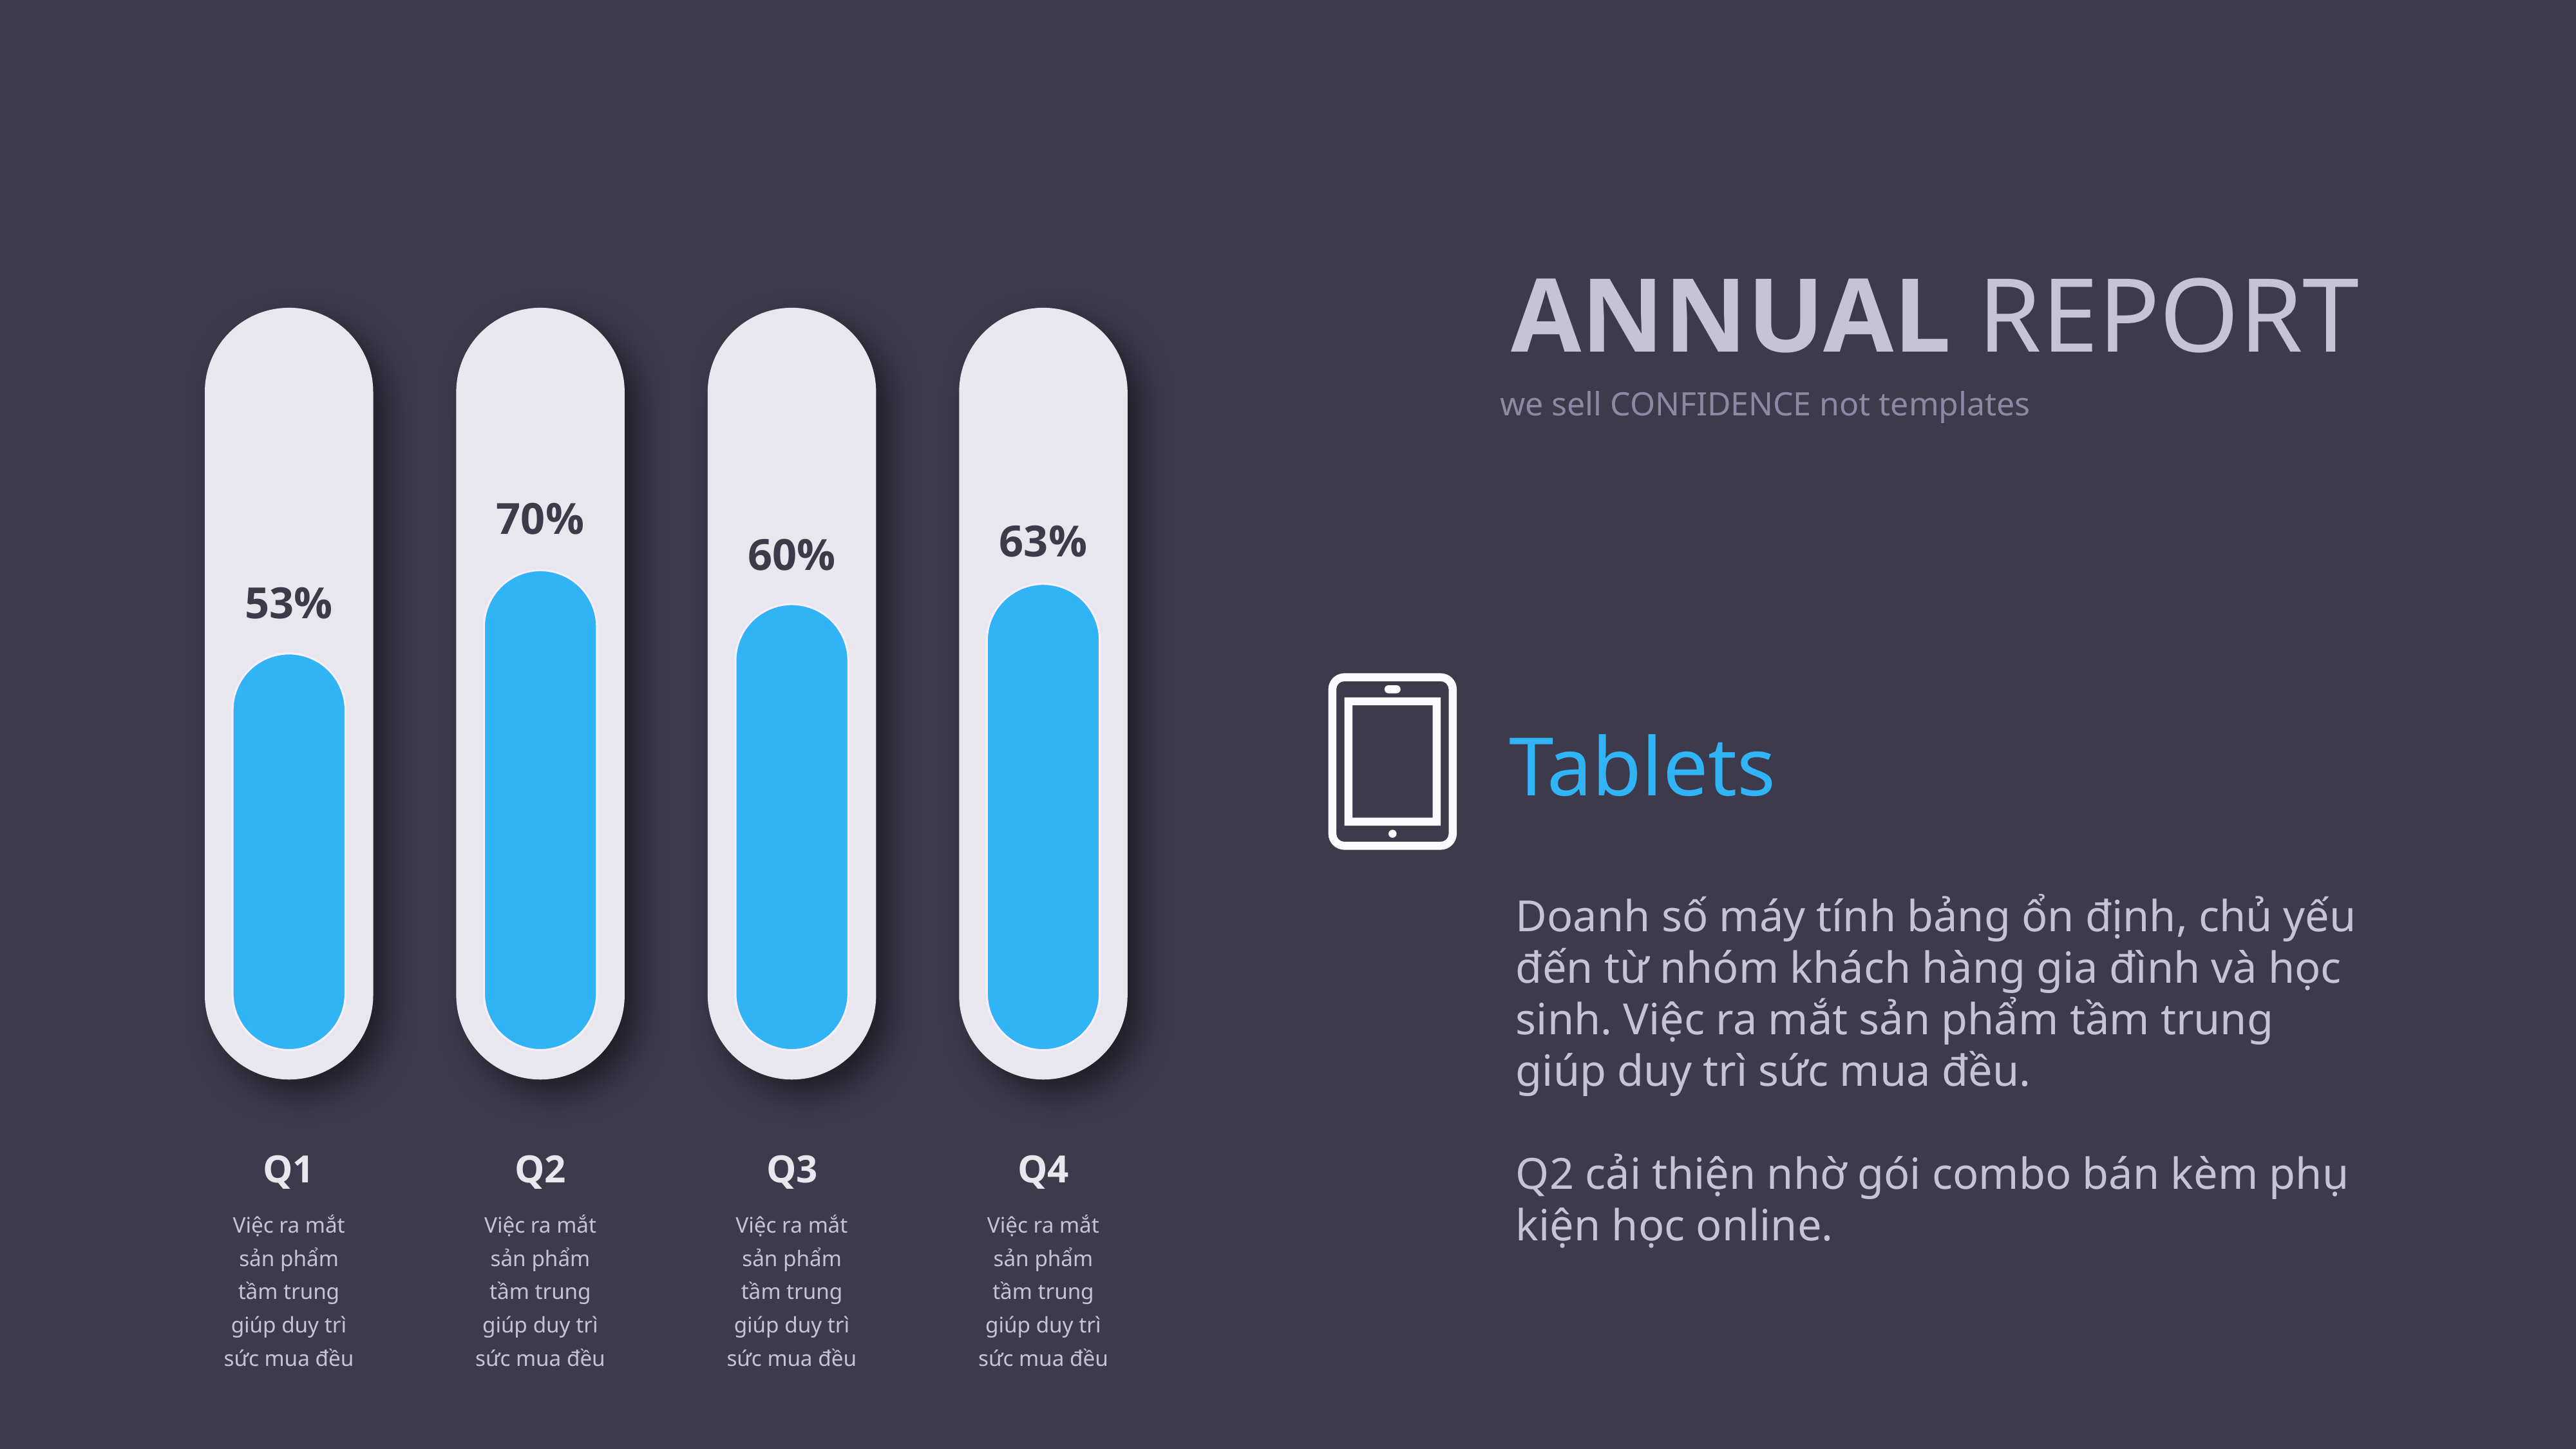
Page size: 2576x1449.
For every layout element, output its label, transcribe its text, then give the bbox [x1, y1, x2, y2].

text_box Doanh số máy tính bảng ổn định, chủ yếu đến từ nhóm khách hàng gia đình và học sinh. Việc ra mắt sản phẩm tầm trung giúp duy trì sức mua đều. Q2 cải thiện nhờ gói combo bán kèm phụ kiện học online. [1506, 884, 2371, 1254]
text_box [958, 307, 1129, 1081]
text_box [455, 307, 626, 1081]
text_box [204, 307, 375, 1081]
text_box Việc ra mắt sản phẩm tầm trung giúp duy trì sức mua đều [723, 1196, 861, 1378]
text_box Q4 [980, 1124, 1107, 1196]
text_box Việc ra mắt sản phẩm tầm trung giúp duy trì sức mua đều [220, 1196, 358, 1378]
text_box Việc ra mắt sản phẩm tầm trung giúp duy trì sức mua đều [974, 1196, 1113, 1378]
text_box 60% [738, 522, 846, 583]
text_box Việc ra mắt sản phẩm tầm trung giúp duy trì sức mua đều [471, 1196, 610, 1378]
text_box we sell CONFIDENCE not templates [1490, 378, 2040, 427]
text_box [482, 569, 598, 1052]
text_box [231, 652, 347, 1052]
text_box ANNUAL REPORT [1502, 245, 2369, 377]
text_box [706, 307, 877, 1081]
text_box 53% [235, 571, 343, 632]
text_box [985, 582, 1101, 1052]
text_box Tablets [1499, 710, 1786, 817]
text_box Q3 [728, 1124, 856, 1196]
text_box [1328, 673, 1457, 850]
text_box [734, 603, 849, 1052]
text_box Q1 [225, 1124, 353, 1196]
text_box 70% [486, 486, 594, 548]
text_box Q2 [477, 1124, 604, 1196]
text_box 63% [989, 509, 1097, 570]
